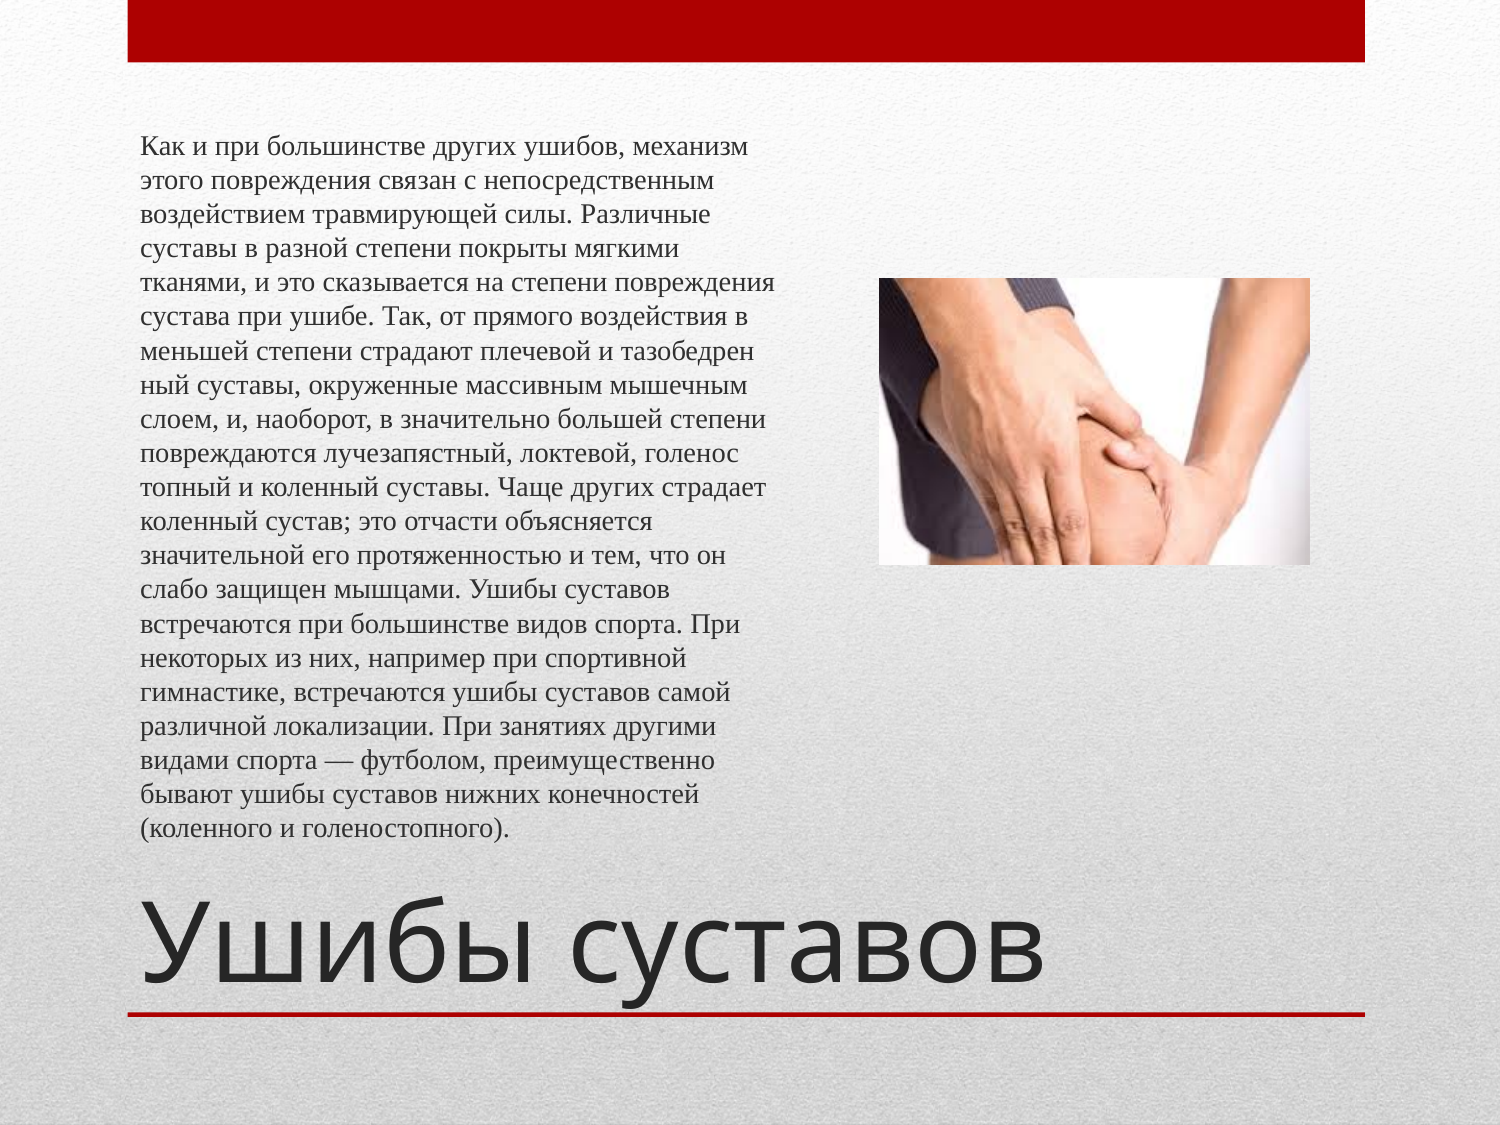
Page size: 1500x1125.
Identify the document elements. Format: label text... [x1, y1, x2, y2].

list Как и при большинстве других уши­бов, механизм этого повреждения свя­зан с непосредственным воздействием травмирующей силы. Различные суста­вы в разной степени покрыты мягкими тканями, и это сказывается на степени повреждения сустава при ушибе. Так, от прямого воздействия в меньшей сте­пени страдают плечевой и тазобедрен­ный суставы, окруженные массивным мышечным слоем, и, наоборот, в зна­чительно большей степени повреждают­ся лучезапястный, локтевой, голенос­топный и коленный суставы. Чаще других страдает коленный сустав; это отчасти объясняется значительной его протяженностью и тем, что он слабо защищен мышцами. Ушибы суставов встречаются при большинстве видов спорта. При некоторых из них, напри­мер при спортивной гимнастике, встре­чаются ушибы суставов самой различной локализации. При занятиях другими видами спорта — футболом, преимуще­ственно бывают ушибы суставов ниж­них конечностей (коленного и голено­стопного). [125, 112, 798, 858]
picture [879, 278, 1311, 566]
title Ушибы суставов [125, 750, 1238, 1013]
